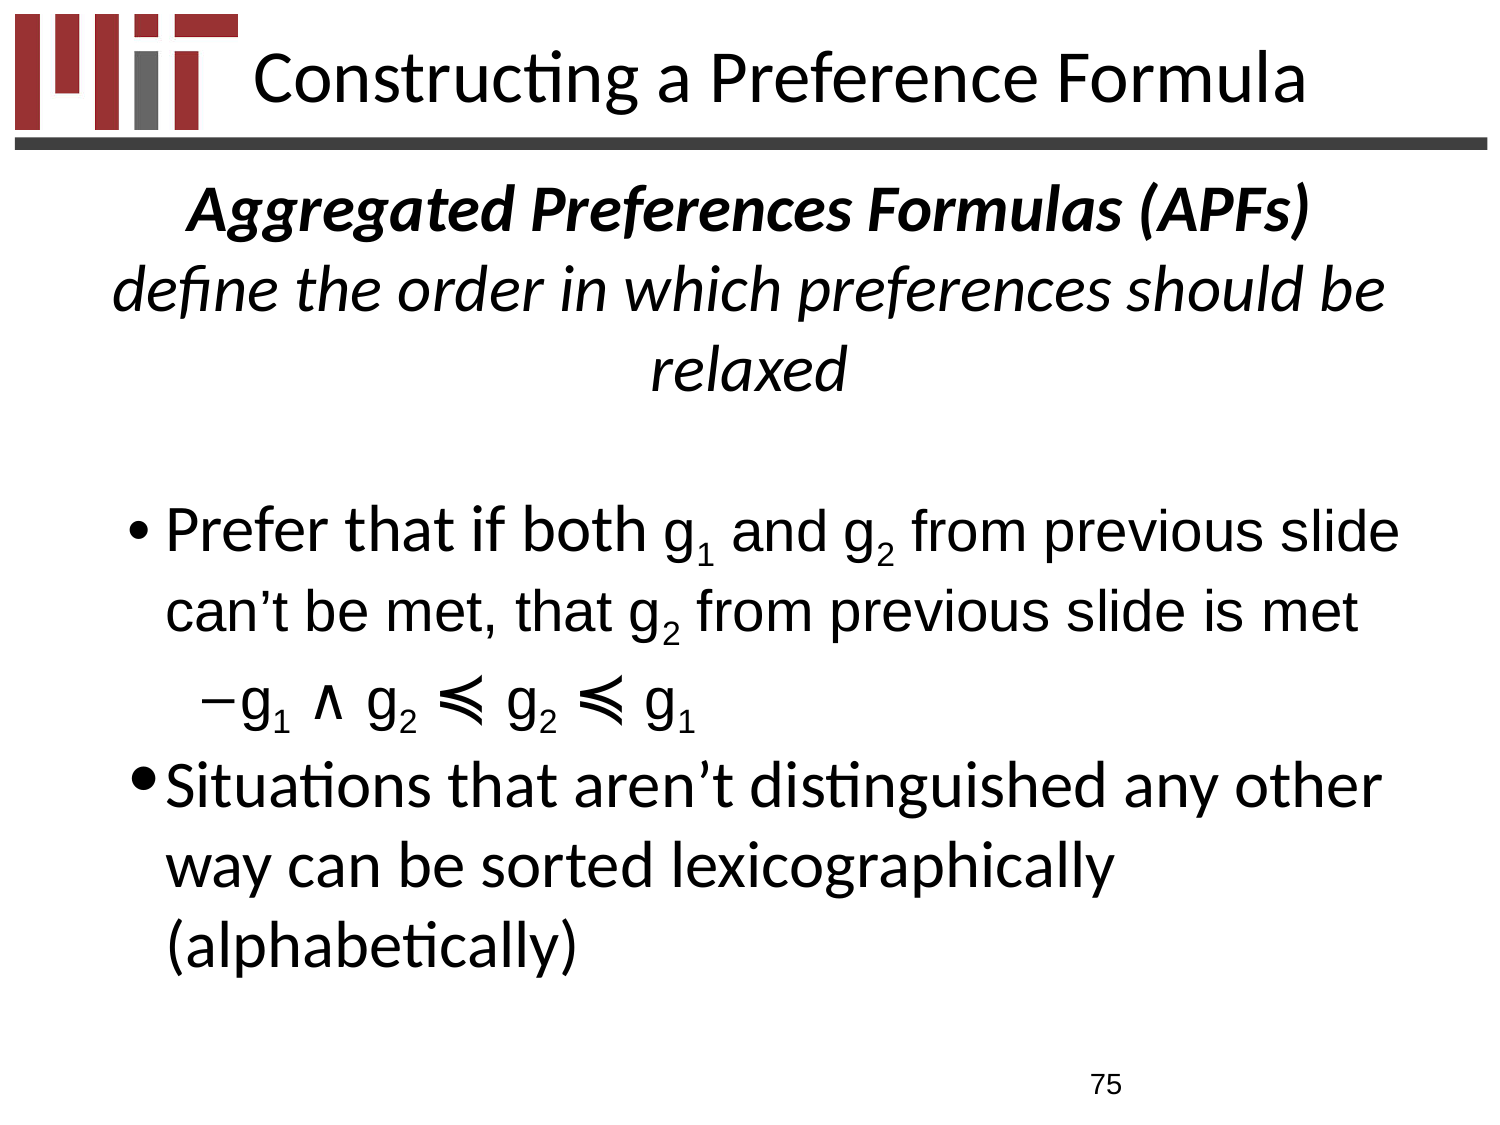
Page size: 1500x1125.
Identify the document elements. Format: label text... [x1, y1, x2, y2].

slide_number 75 [1074, 1052, 1425, 1113]
picture [15, 14, 238, 130]
title Constructing a Preference Formula [237, 15, 1325, 130]
list Aggregated Preferences Formulas (APFs) define the order in which preferences should be relaxed Prefer that if both g1 and g2 from previous slide can’t be met, that g2 from previous slide is met g1 ∧ g2 ≼ g2 ≼ g1 Situations that aren’t distinguished any other way can be sorted lexicographically (alphabetically) [75, 149, 1425, 1037]
